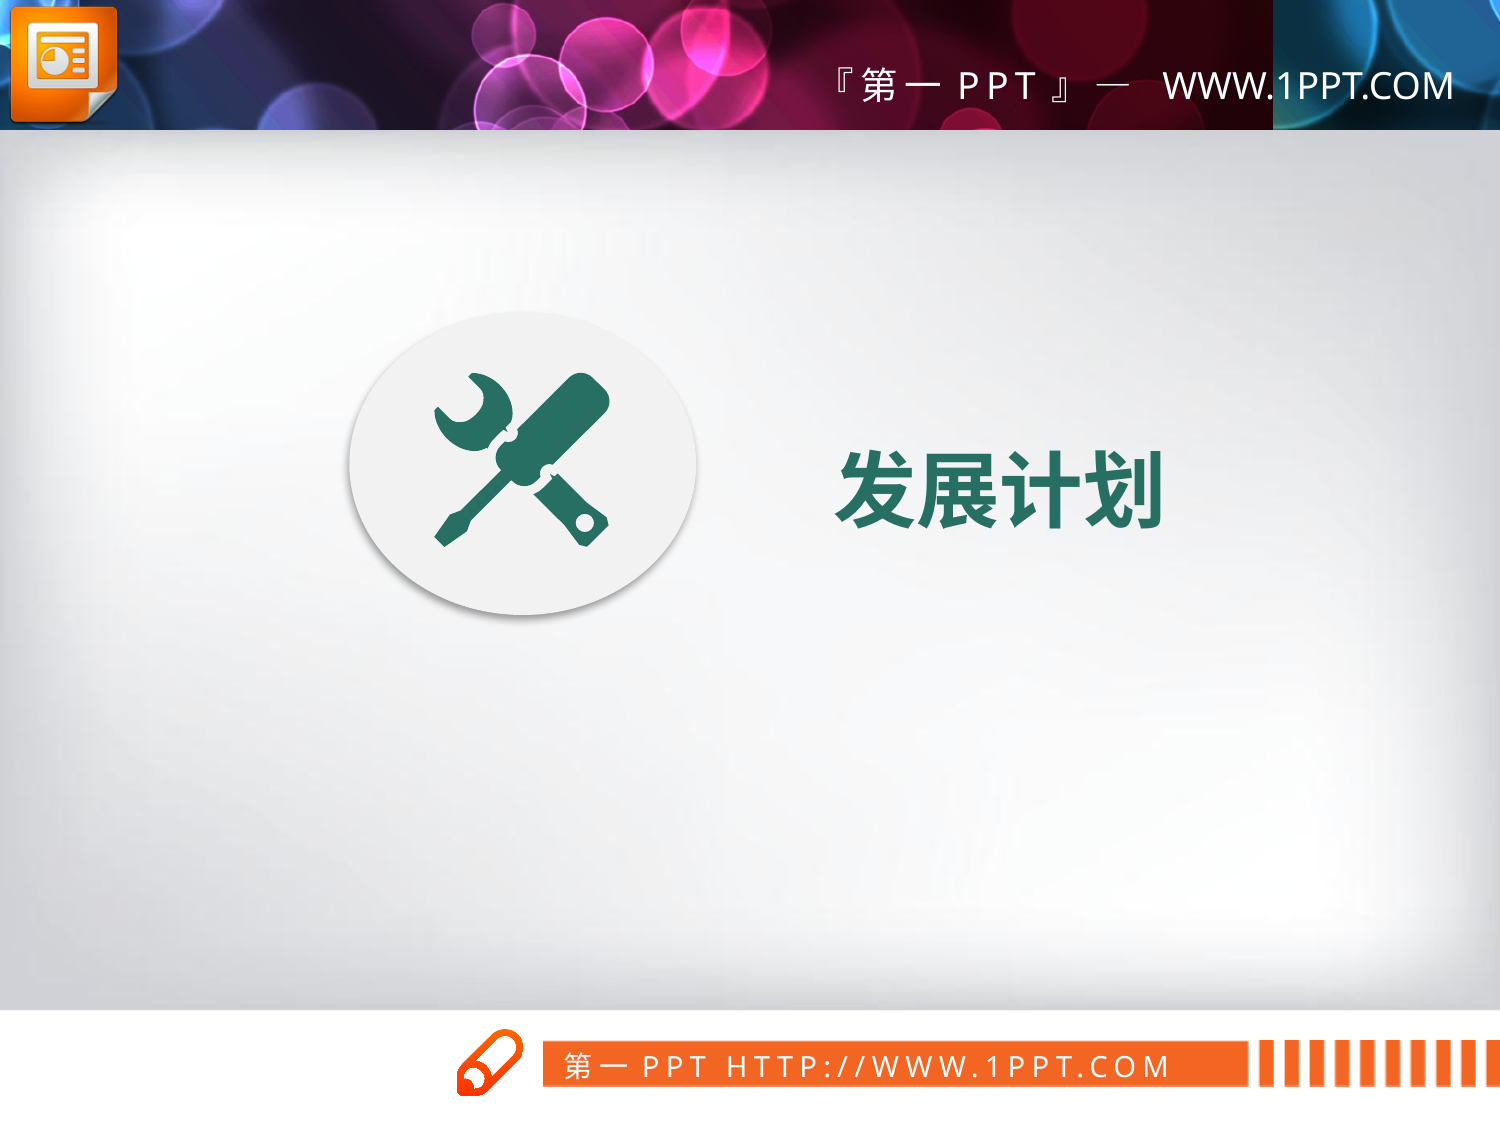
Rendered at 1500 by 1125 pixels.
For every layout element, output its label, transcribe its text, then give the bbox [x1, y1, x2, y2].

text_box [434, 372, 610, 548]
text_box [349, 312, 697, 616]
picture [0, 0, 1500, 1012]
picture [543, 1040, 1500, 1087]
text_box 发展计划 [755, 430, 1245, 546]
